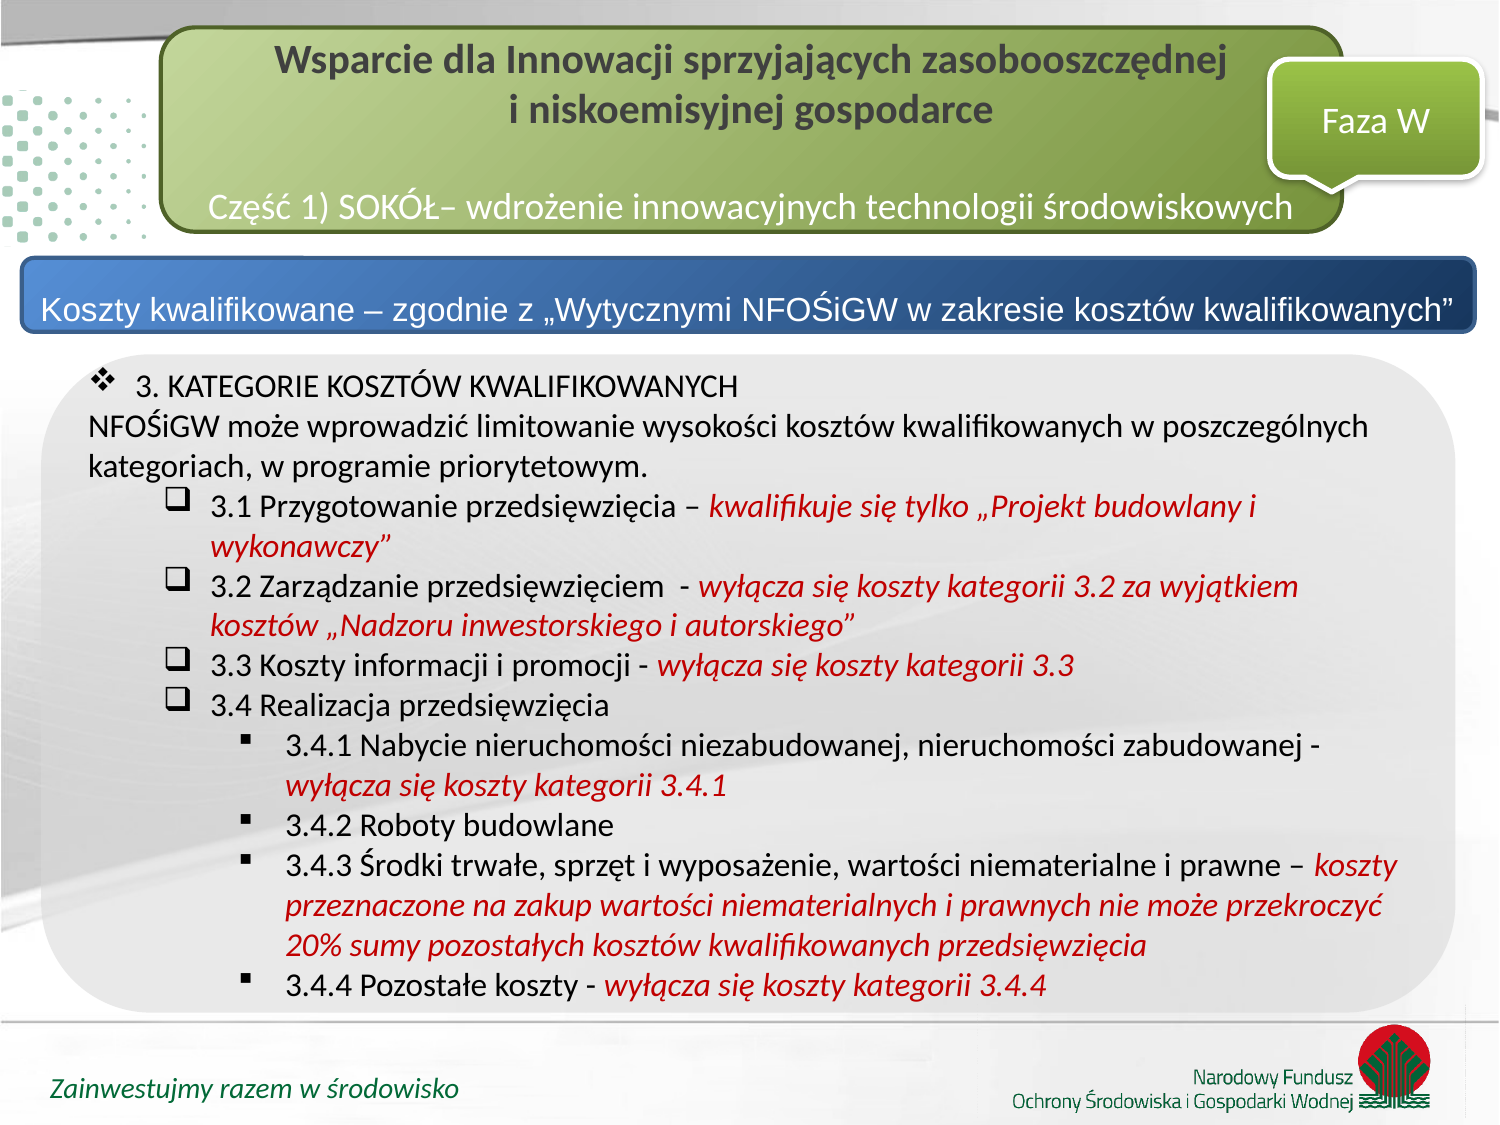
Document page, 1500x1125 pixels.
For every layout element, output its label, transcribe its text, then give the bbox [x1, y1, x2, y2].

picture [0, 0, 1499, 1125]
text_box Wsparcie dla Innowacji sprzyjających zasobooszczędnej i niskoemisyjnej gospodarce Część 1) SOKÓŁ– wdrożenie innowacyjnych technologii środowiskowych [158, 25, 1345, 234]
text_box Koszty kwalifikowane – zgodnie z „Wytycznymi NFOŚiGW w zakresie kosztów kwalifikowanych” [25, 280, 1471, 335]
text_box 3. KATEGORIE KOSZTÓW KWALIFIKOWANYCH NFOŚiGW może wprowadzić limitowanie wysokości kosztów kwalifikowanych w poszczególnych kategoriach, w programie priorytetowym. 3.1 Przygotowanie przedsięwzięcia – kwalifikuje się tylko „Projekt budowlany i wykonawczy” 3.2 Zarządzanie przedsięwzięciem - wyłącza się koszty kategorii 3.2 za wyjątkiem kosztów „Nadzoru inwestorskiego i autorskiego” 3.3 Koszty informacji i promocji - wyłącza się koszty kategorii 3.3 3.4 Realizacja przedsięwzięcia 3.4.1 Nabycie nieruchomości niezabudowanej, nieruchomości zabudowanej - wyłącza się koszty kategorii 3.4.1 3.4.2 Roboty budowlane 3.4.3 Środki trwałe, sprzęt i wyposażenie, wartości niematerialne i prawne – koszty przeznaczone na zakup wartości niematerialnych i prawnych nie może przekroczyć 20% sumy pozostałych kosztów kwalifikowanych przedsięwzięcia 3.4.4 Pozostałe koszty - wyłącza się koszty kategorii 3.4.4 [39, 352, 1458, 1015]
text_box [19, 255, 1477, 331]
text_box Faza W [1269, 59, 1483, 192]
